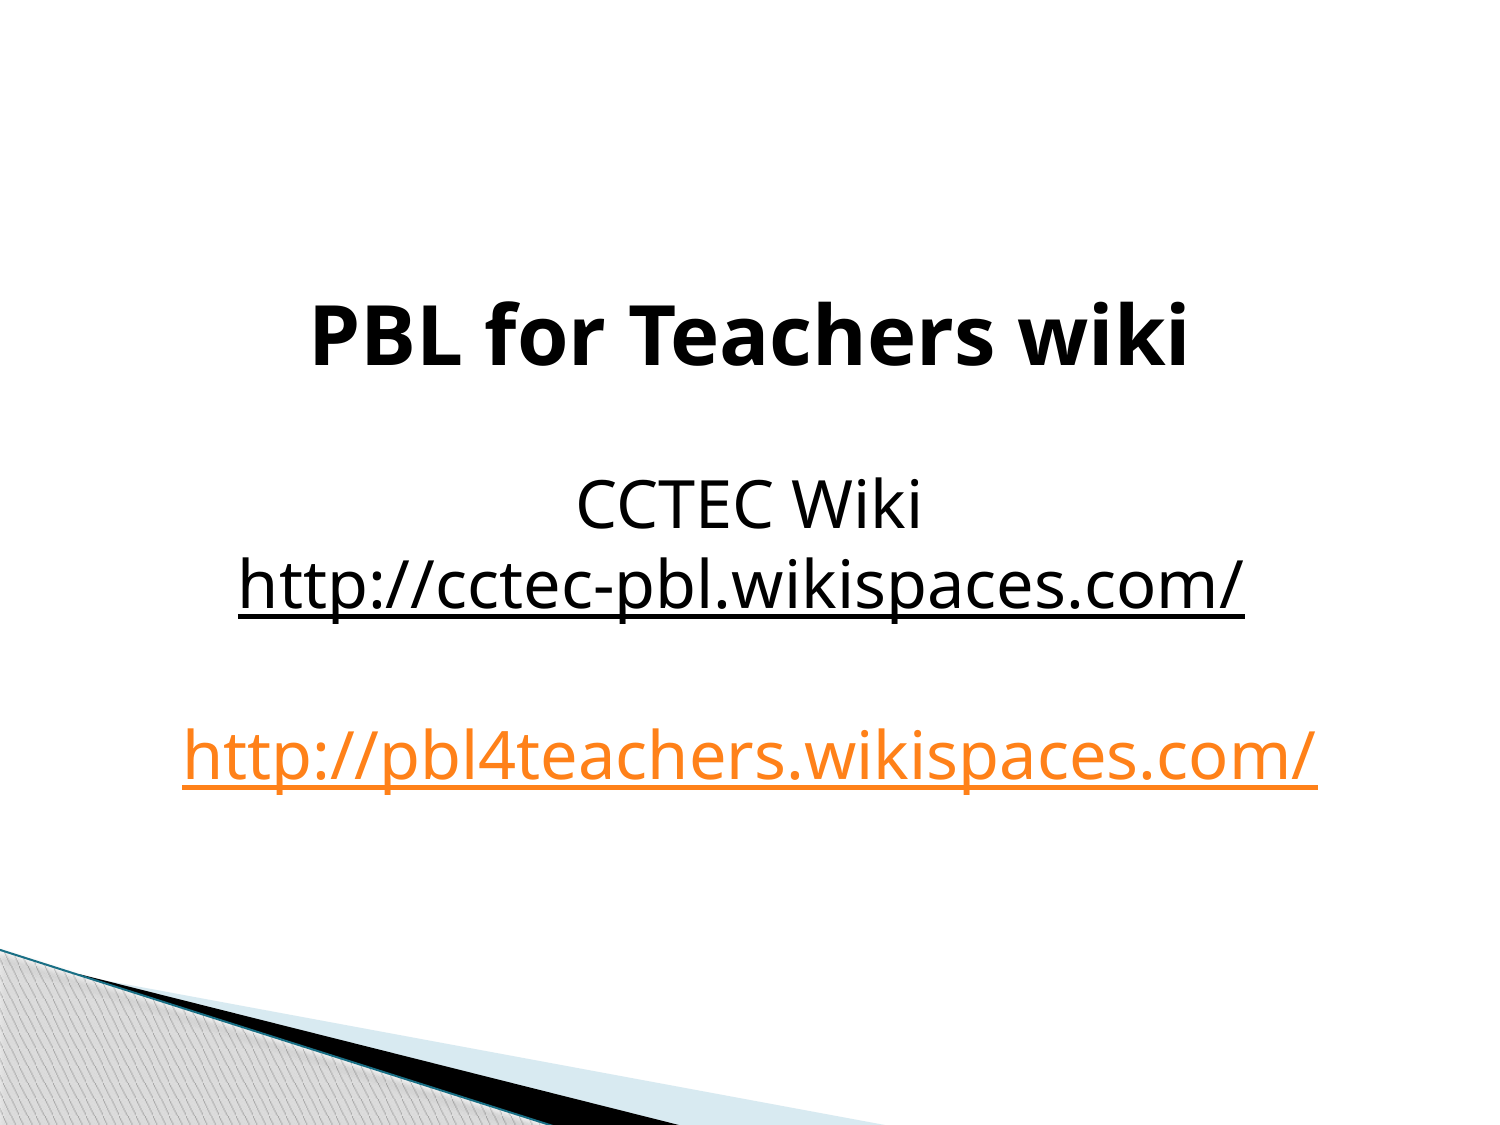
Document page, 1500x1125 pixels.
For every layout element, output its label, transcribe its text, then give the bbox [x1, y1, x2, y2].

text_box PBL for Teachers wiki CCTEC Wiki http://cctec-pbl.wikispaces.com/ http://pbl4teachers.wikispaces.com/ [0, 275, 1500, 892]
